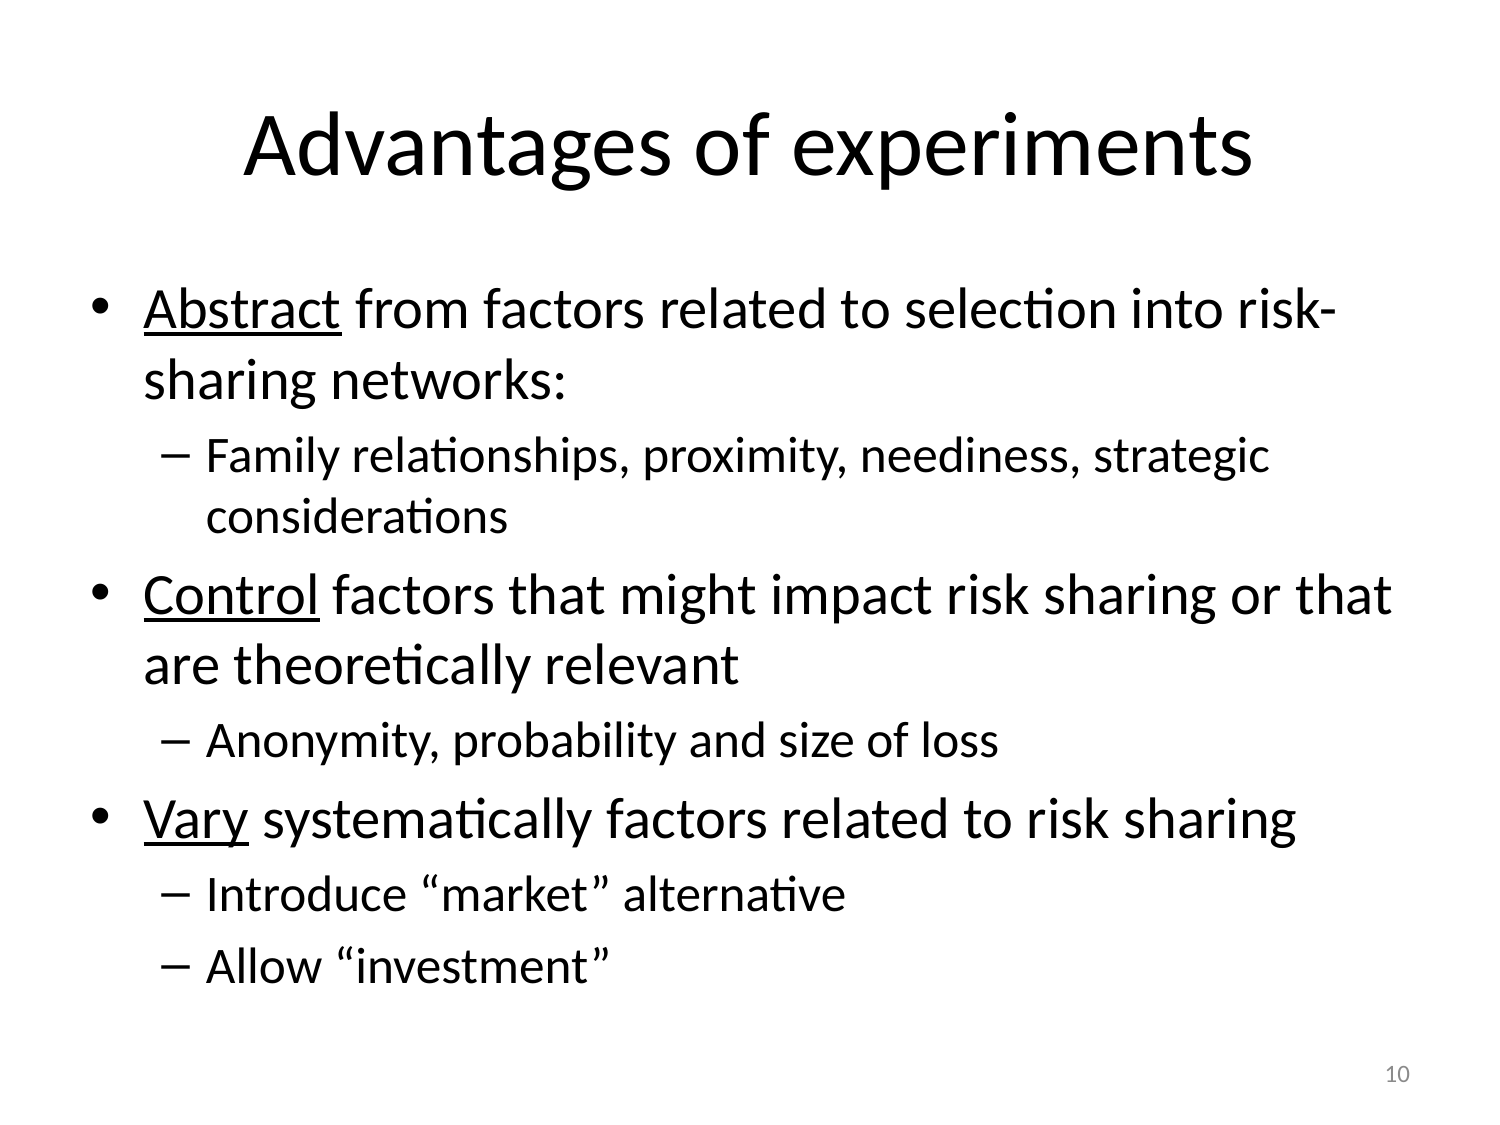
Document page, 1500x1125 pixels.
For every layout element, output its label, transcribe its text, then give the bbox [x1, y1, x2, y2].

title Advantages of experiments [75, 45, 1425, 233]
slide_number 10 [1074, 1042, 1425, 1103]
list Abstract from factors related to selection into risk-sharing networks: Family relationships, proximity, neediness, strategic considerations Control factors that might impact risk sharing or that are theoretically relevant Anonymity, probability and size of loss Vary systematically factors related to risk sharing Introduce “market” alternative Allow “investment” [75, 262, 1425, 1005]
